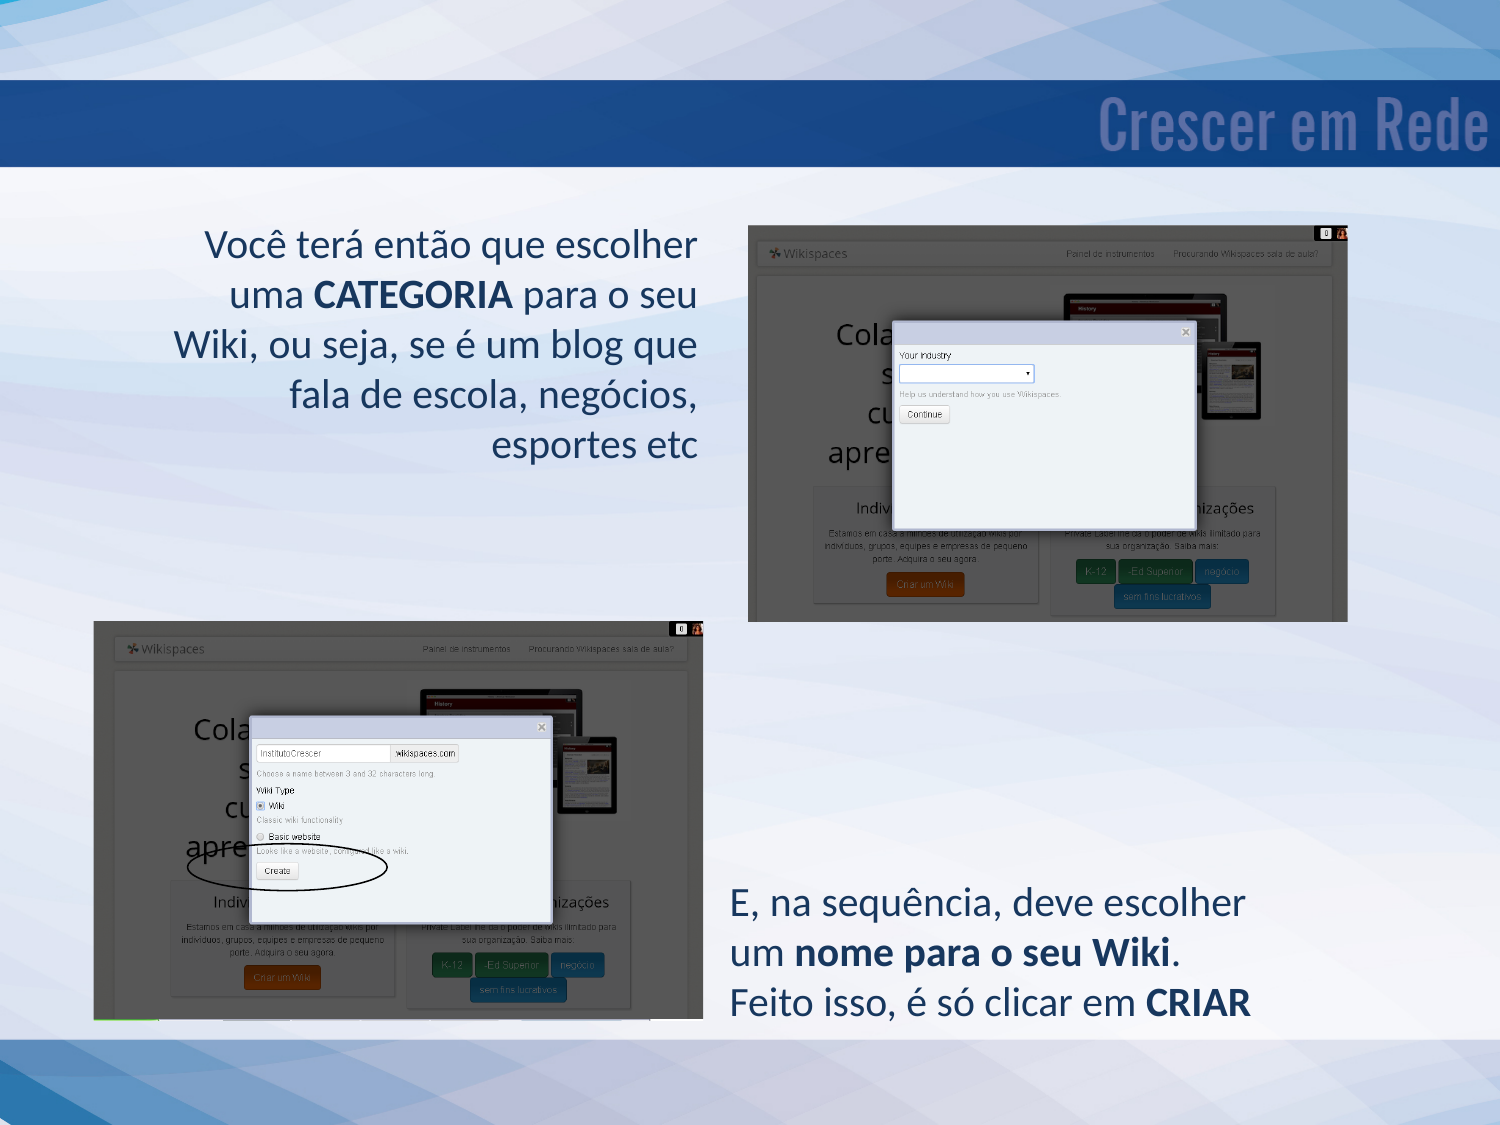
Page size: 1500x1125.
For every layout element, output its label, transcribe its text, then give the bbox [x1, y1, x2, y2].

text_box E, na sequência, deve escolher um nome para o seu Wiki. Feito isso, é só clicar em CRIAR [714, 867, 1278, 1082]
picture [0, 0, 1500, 1125]
text_box Você terá então que escolher uma CATEGORIA para o seu Wiki, ou seja, se é um blog que fala de escola, negócios, esportes etc [150, 209, 714, 525]
